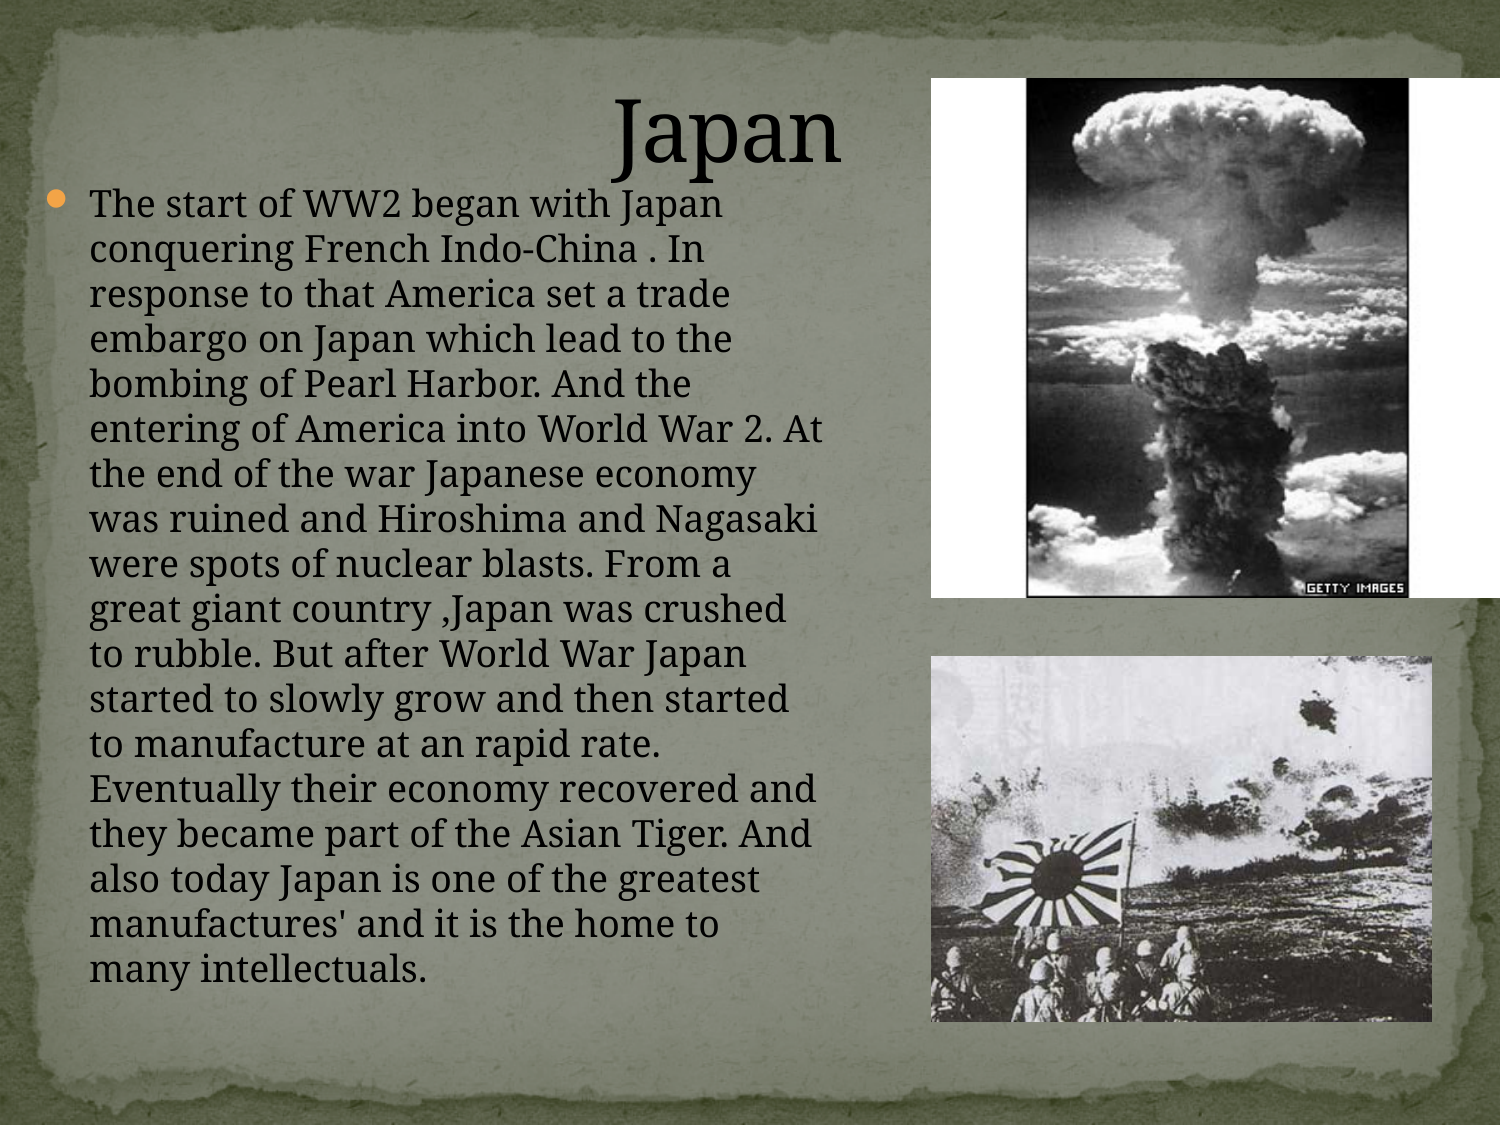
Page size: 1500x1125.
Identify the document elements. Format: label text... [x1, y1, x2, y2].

picture [931, 656, 1432, 1022]
picture [931, 78, 1500, 598]
title Japan [53, 0, 1404, 188]
list The start of WW2 began with Japan conquering French Indo-China . In response to that America set a trade embargo on Japan which lead to the bombing of Pearl Harbor. And the entering of America into World War 2. At the end of the war Japanese economy was ruined and Hiroshima and Nagasaki were spots of nuclear blasts. From a great giant country ,Japan was crushed to rubble. But after World War Japan started to slowly grow and then started to manufacture at an rapid rate. Eventually their economy recovered and they became part of the Asian Tiger. And also today Japan is one of the greatest manufactures' and it is the home to many intellectuals. [29, 172, 845, 1019]
